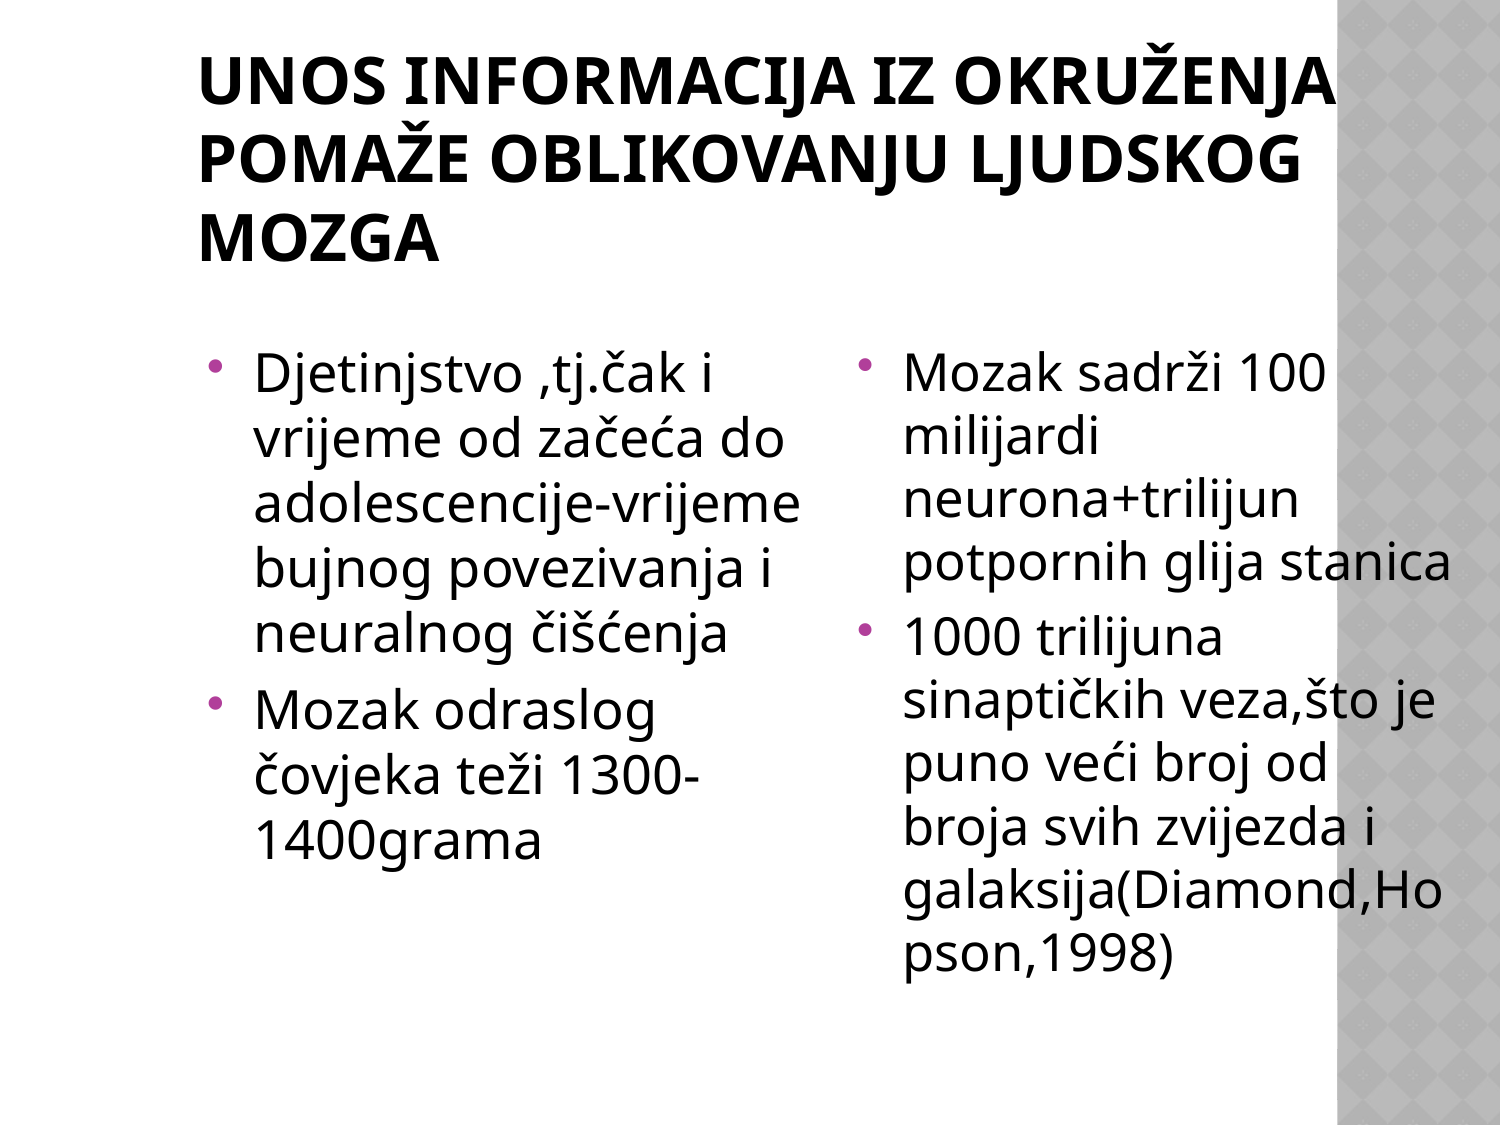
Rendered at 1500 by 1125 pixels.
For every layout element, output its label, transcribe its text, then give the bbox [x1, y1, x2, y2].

list Mozak sadrži 100 milijardi neurona+trilijun potpornih glija stanica 1000 trilijuna sinaptičkih veza,što je puno veći broj od broja svih zvijezda i galaksija(Diamond,Hopson,1998) [844, 331, 1469, 1006]
title Unos informacija iz okruženja pomaže oblikovanju ljudskog mozga [188, 35, 1468, 275]
list Djetinjstvo ,tj.čak i vrijeme od začeća do adolescencije-vrijeme bujnog povezivanja i neuralnog čišćenja Mozak odraslog čovjeka teži 1300-1400grama [193, 331, 819, 1006]
